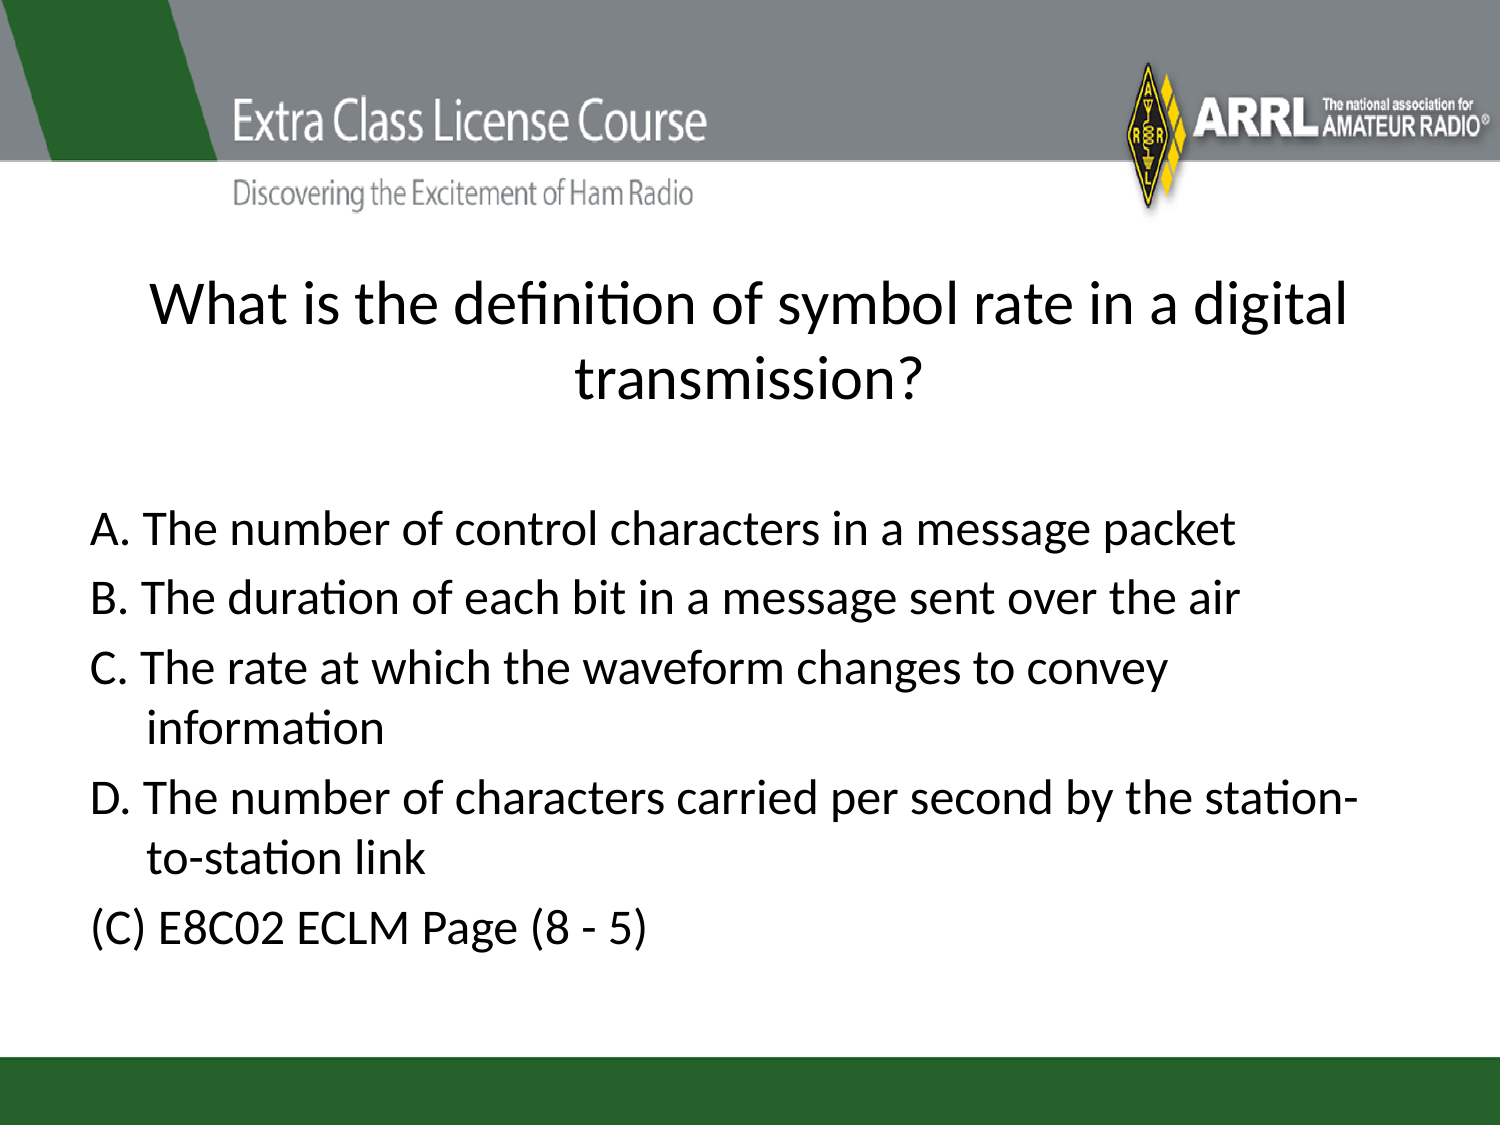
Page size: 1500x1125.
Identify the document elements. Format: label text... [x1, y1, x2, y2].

title What is the definition of symbol rate in a digital transmission? [75, 254, 1425, 435]
list A. The number of control characters in a message packet B. The duration of each bit in a message sent over the air C. The rate at which the waveform changes to convey information D. The number of characters carried per second by the station-to-station link (C) E8C02 ECLM Page (8 - 5) [75, 487, 1425, 1005]
picture [0, 0, 1500, 1125]
